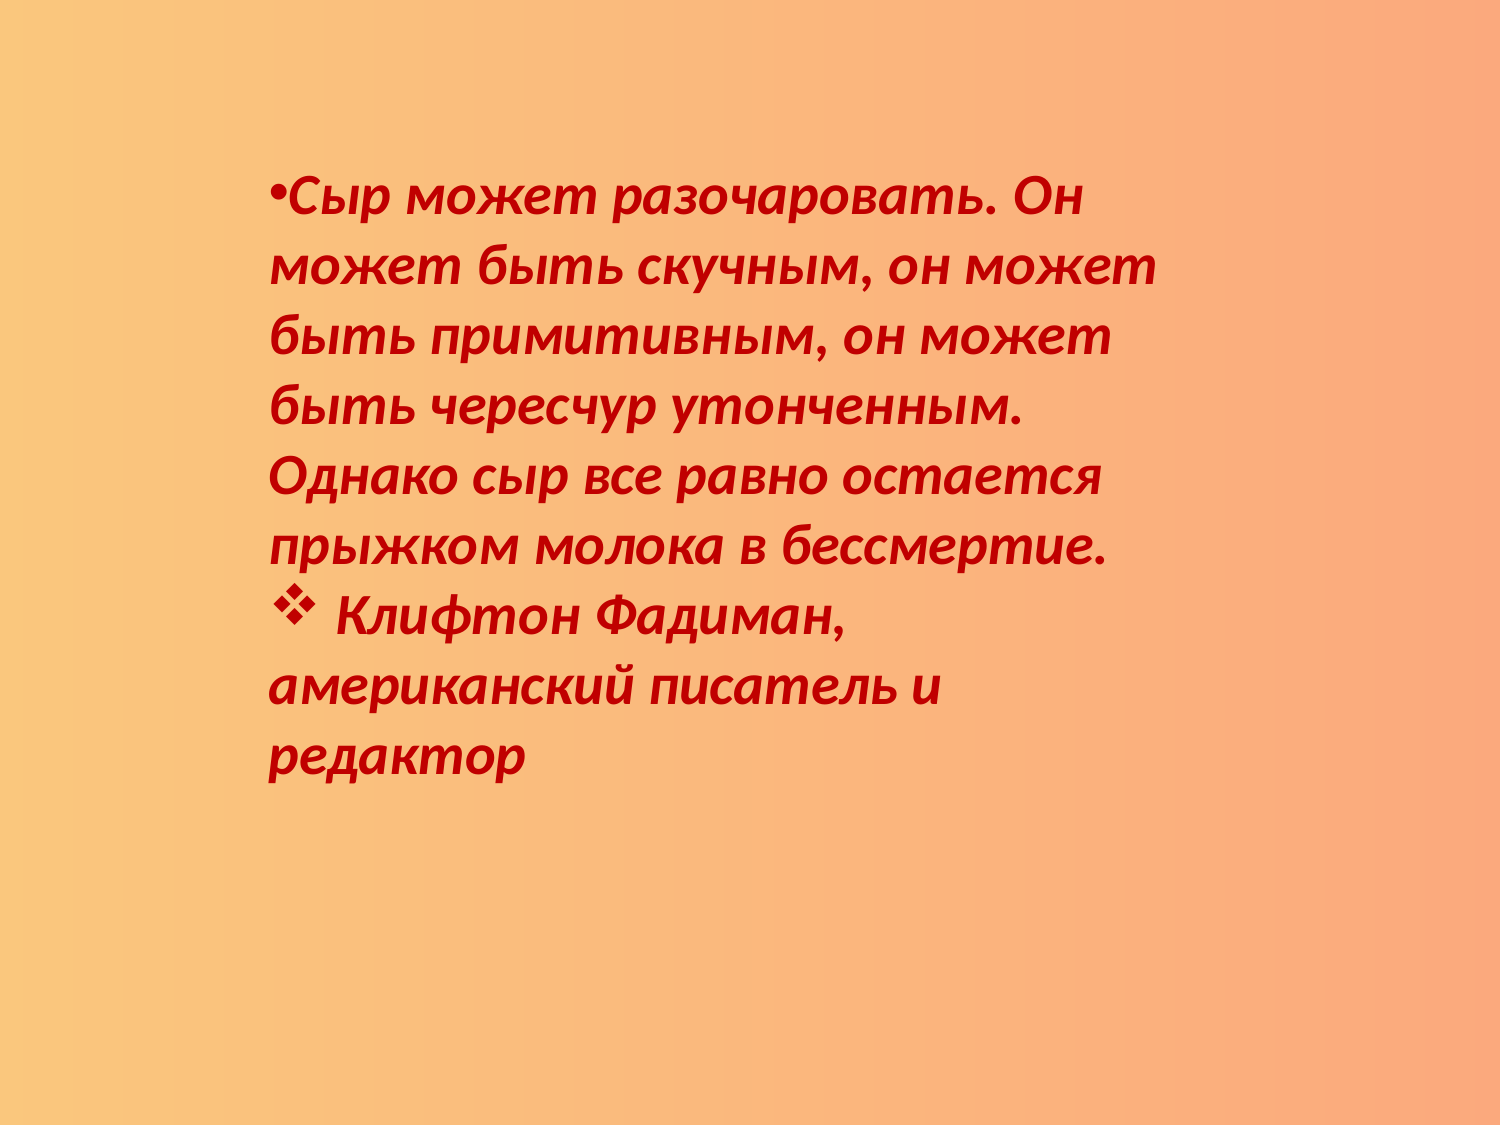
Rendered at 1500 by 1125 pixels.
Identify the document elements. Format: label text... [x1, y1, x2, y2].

text_box Сыр может разочаровать. Он может быть скучным, он может быть примитивным, он может быть чересчур утонченным. Однако сыр все равно остается прыжком молока в бессмертие. Клифтон Фадиман, американский писатель и редактор [253, 149, 1176, 794]
